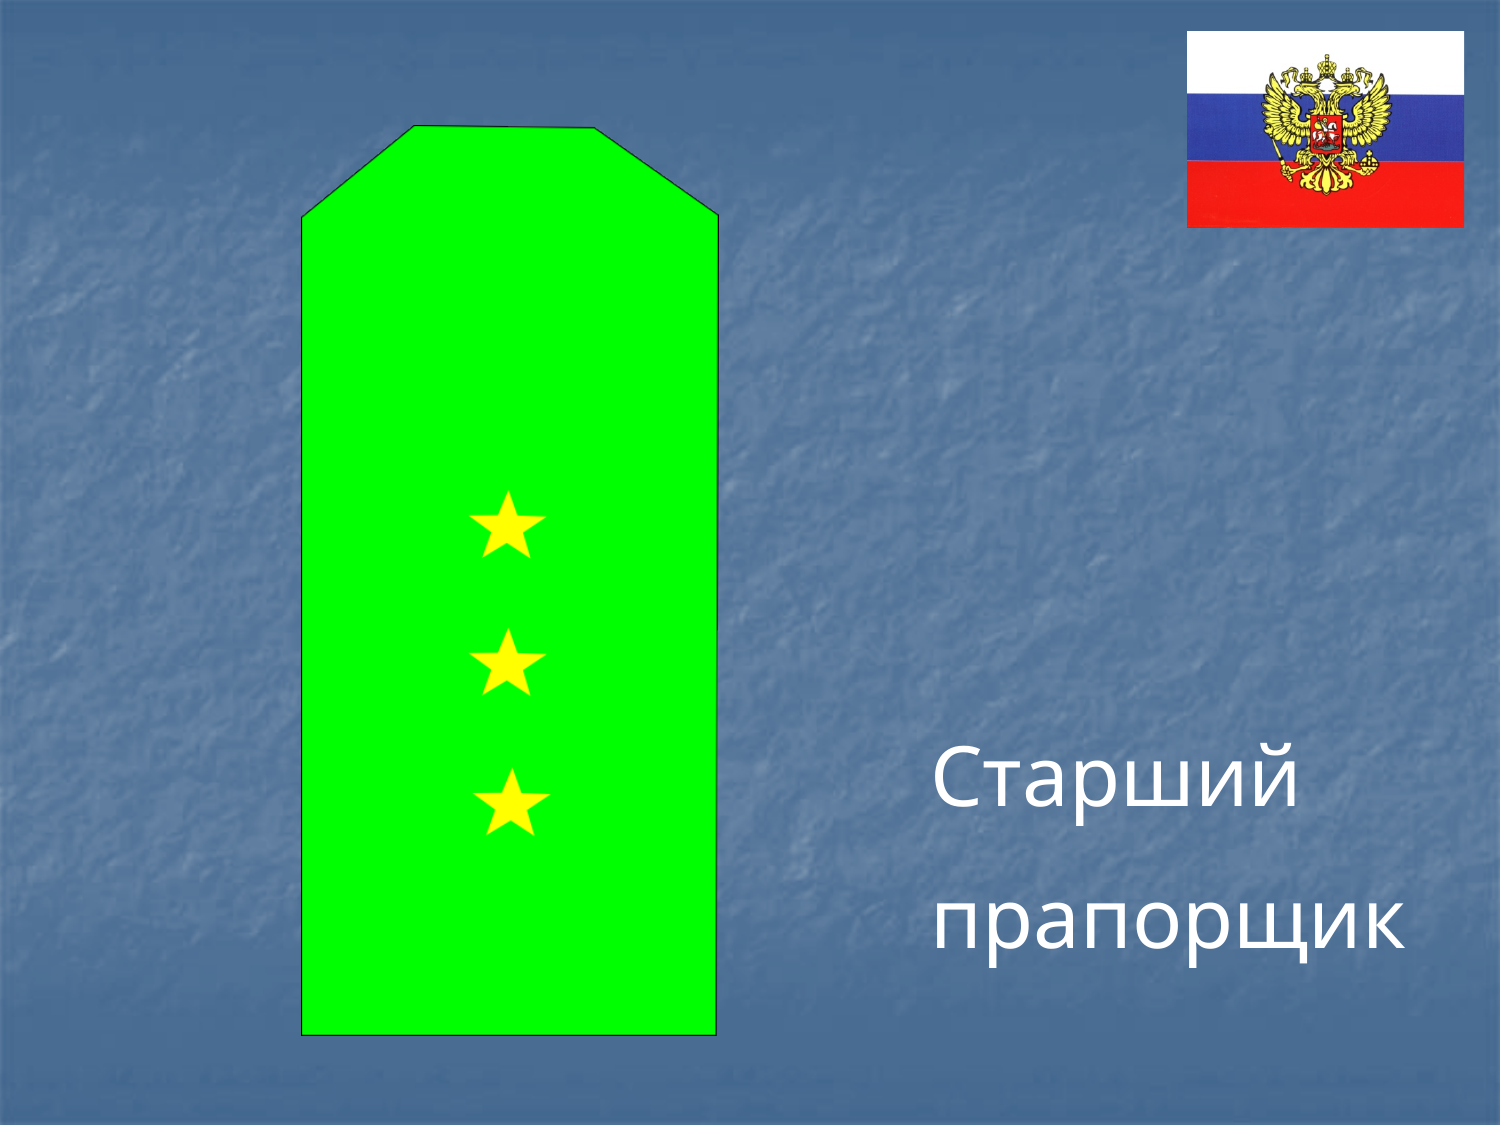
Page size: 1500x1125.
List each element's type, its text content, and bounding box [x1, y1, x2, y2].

text_box Старший прапорщик [915, 716, 1424, 973]
picture [1186, 30, 1465, 228]
picture [300, 125, 719, 1036]
